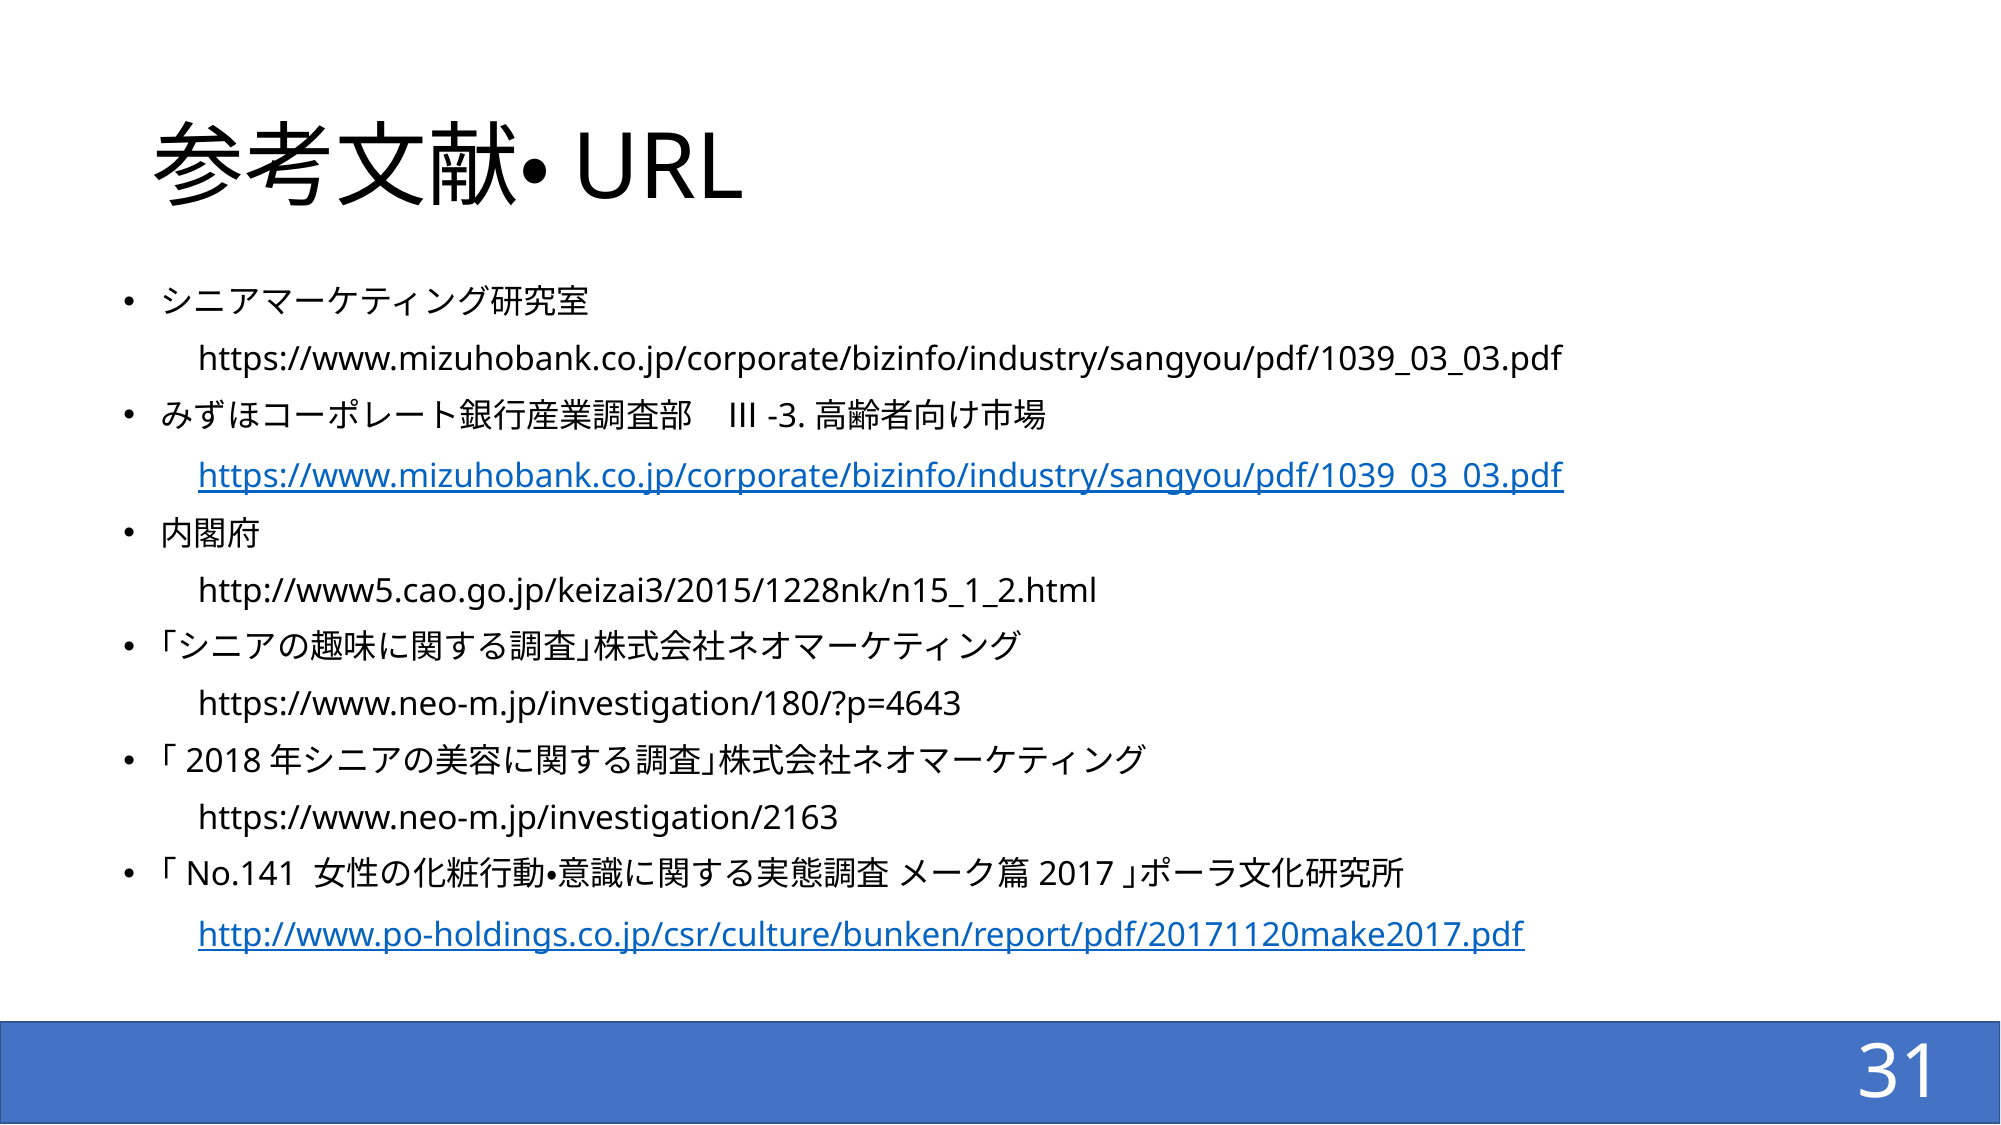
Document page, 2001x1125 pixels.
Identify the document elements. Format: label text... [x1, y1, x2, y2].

title 参考文献・URL [137, 59, 1863, 278]
slide_number 31 [1507, 1043, 1958, 1104]
list シニアマーケティング研究室 https://www.mizuhobank.co.jp/corporate/bizinfo/industry/sangyou/pdf/1039_03_03.pdf みずほコーポレート銀行産業調査部 Ⅲ-3.高齢者向け市場 https://www.mizuhobank.co.jp/corporate/bizinfo/industry/sangyou/pdf/1039_03_03.pdf 内閣府 http://www5.cao.go.jp/keizai3/2015/1228nk/n15_1_2.html ｢シニアの趣味に関する調査｣株式会社ネオマーケティング https://www.neo-m.jp/investigation/180/?p=4643 ｢2018年シニアの美容に関する調査｣株式会社ネオマーケティング https://www.neo-m.jp/investigation/2163 ｢No.141 女性の化粧行動・意識に関する実態調査 メーク篇2017｣ポーラ文化研究所 http://www.po-holdings.co.jp/csr/culture/bunken/report/pdf/20171120make2017.pdf [108, 277, 1834, 1023]
